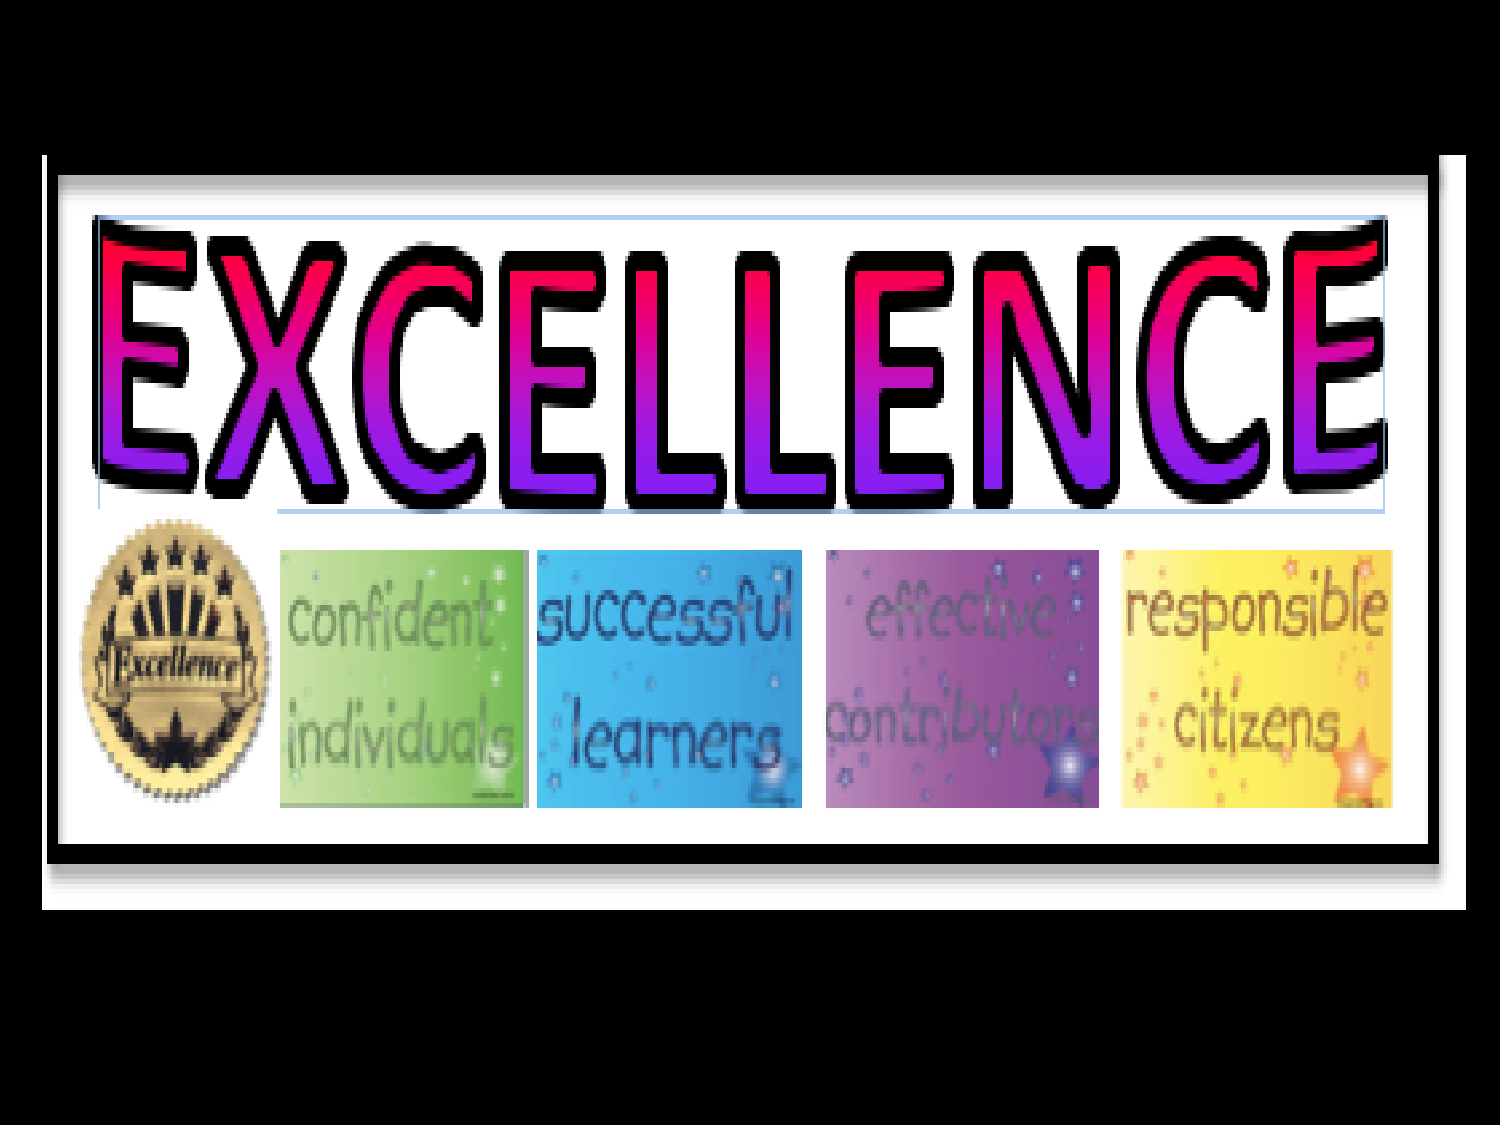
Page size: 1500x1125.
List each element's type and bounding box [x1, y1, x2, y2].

picture [42, 154, 1467, 911]
